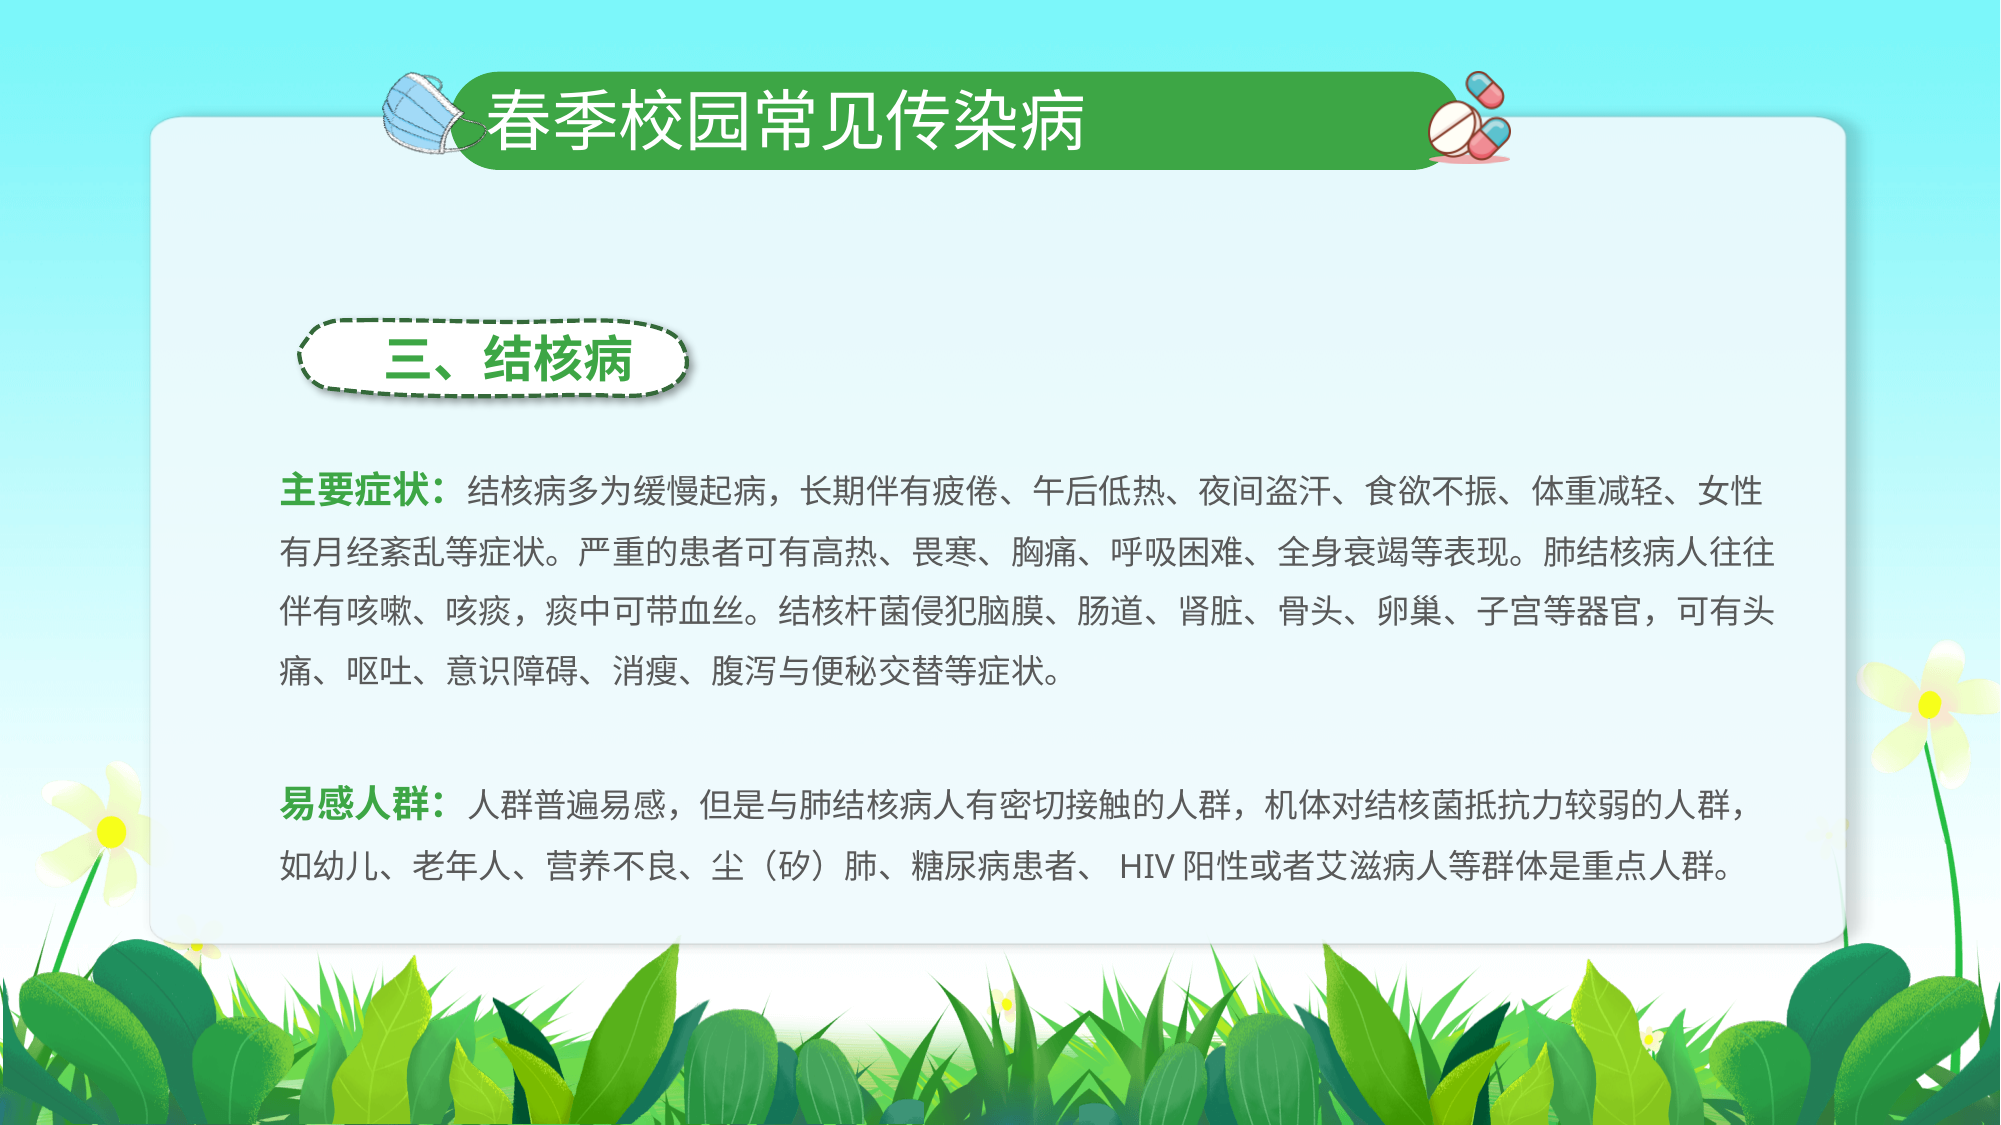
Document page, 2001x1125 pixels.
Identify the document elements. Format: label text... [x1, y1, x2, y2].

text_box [359, 51, 1511, 188]
text_box 主要症状：结核病多为缓慢起病，长期伴有疲倦、午后低热、夜间盗汗、食欲不振、体重减轻、女性有月经紊乱等症状。严重的患者可有高热、畏寒、胸痛、呼吸困难、全身衰竭等表现。肺结核病人往往伴有咳嗽、咳痰，痰中可带血丝。结核杆菌侵犯脑膜、肠道、肾脏、骨头、卵巢、子宫等器官，可有头痛、呕吐、意识障碍、消瘦、腹泻与便秘交替等症状。 易感人群：人群普遍易感，但是与肺结核病人有密切接触的人群，机体对结核菌抵抗力较弱的人群，如幼儿、老年人、营养不良、尘（矽）肺、糖尿病患者、HIV阳性或者艾滋病人等群体是重点人群。 [264, 435, 1811, 953]
picture [0, 0, 2001, 1125]
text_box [299, 320, 716, 397]
